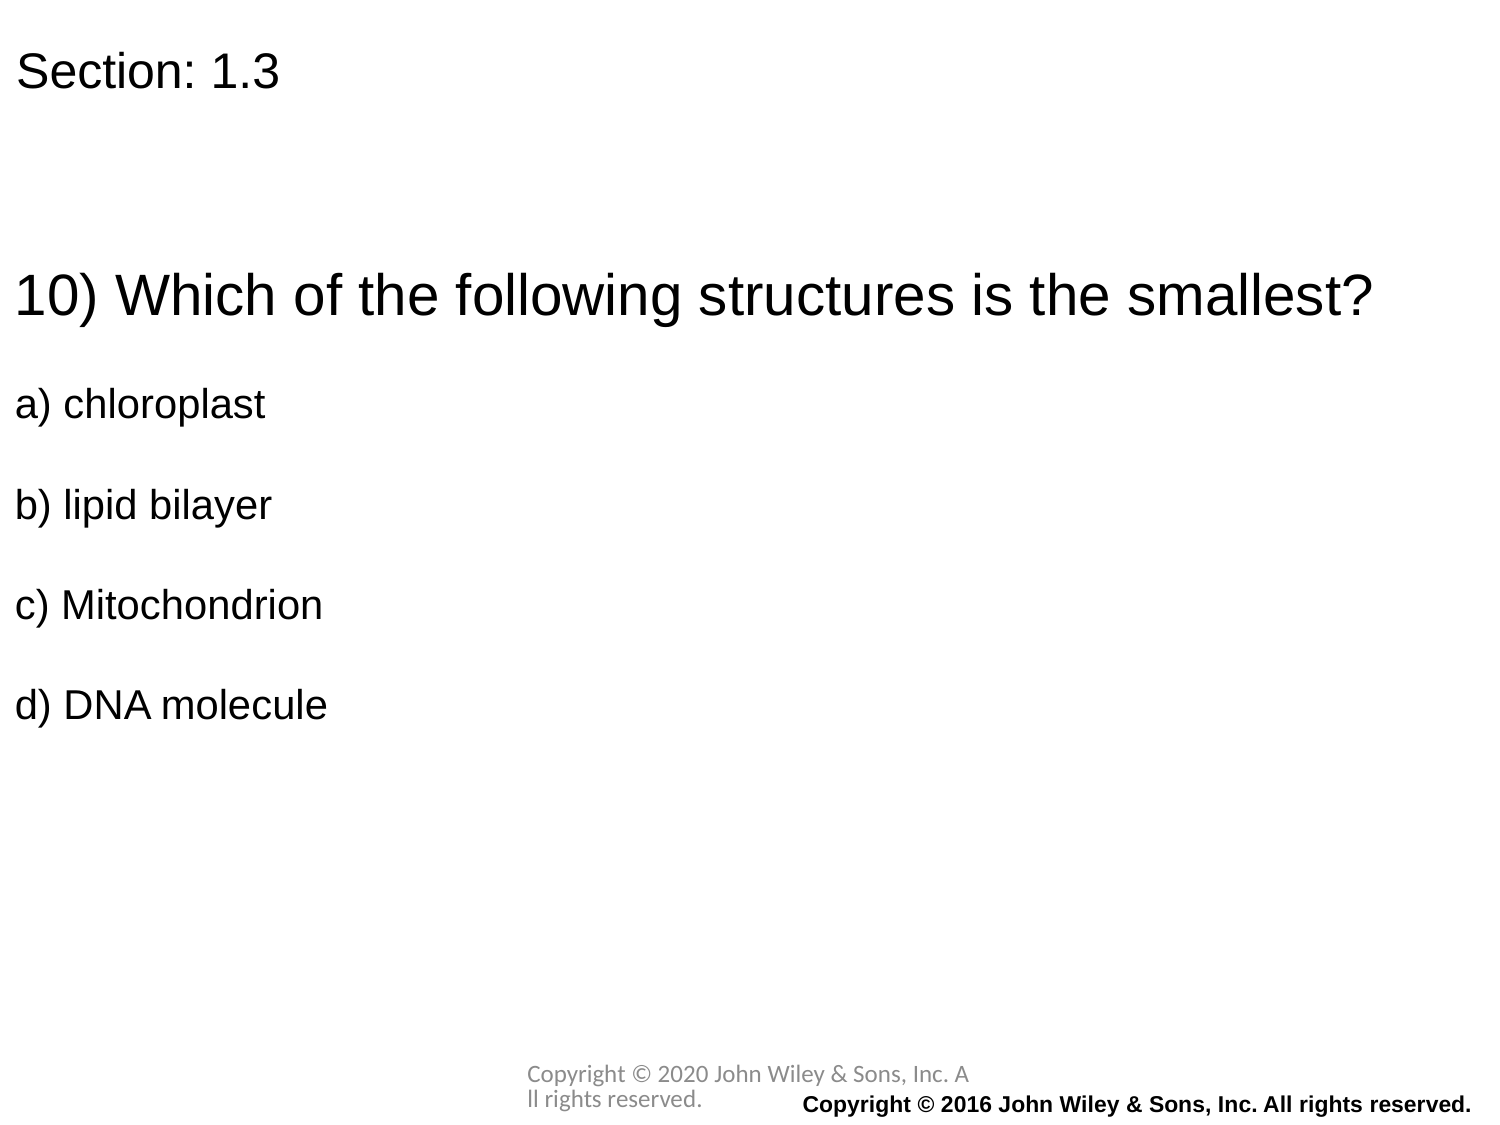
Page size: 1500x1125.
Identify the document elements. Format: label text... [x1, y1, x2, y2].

footer Copyright © 2020 John Wiley & Sons, Inc. All rights reserved. [512, 1042, 988, 1103]
text_box Section: 1.3 [1, 31, 296, 166]
text_box 10) Which of the following structures is the smallest? a) chloroplast b) lipid bilayer c) Mitochondrion d) DNA molecule [0, 249, 1478, 735]
text_box Copyright © 2016 John Wiley & Sons, Inc. All rights reserved. [512, 1065, 1488, 1125]
